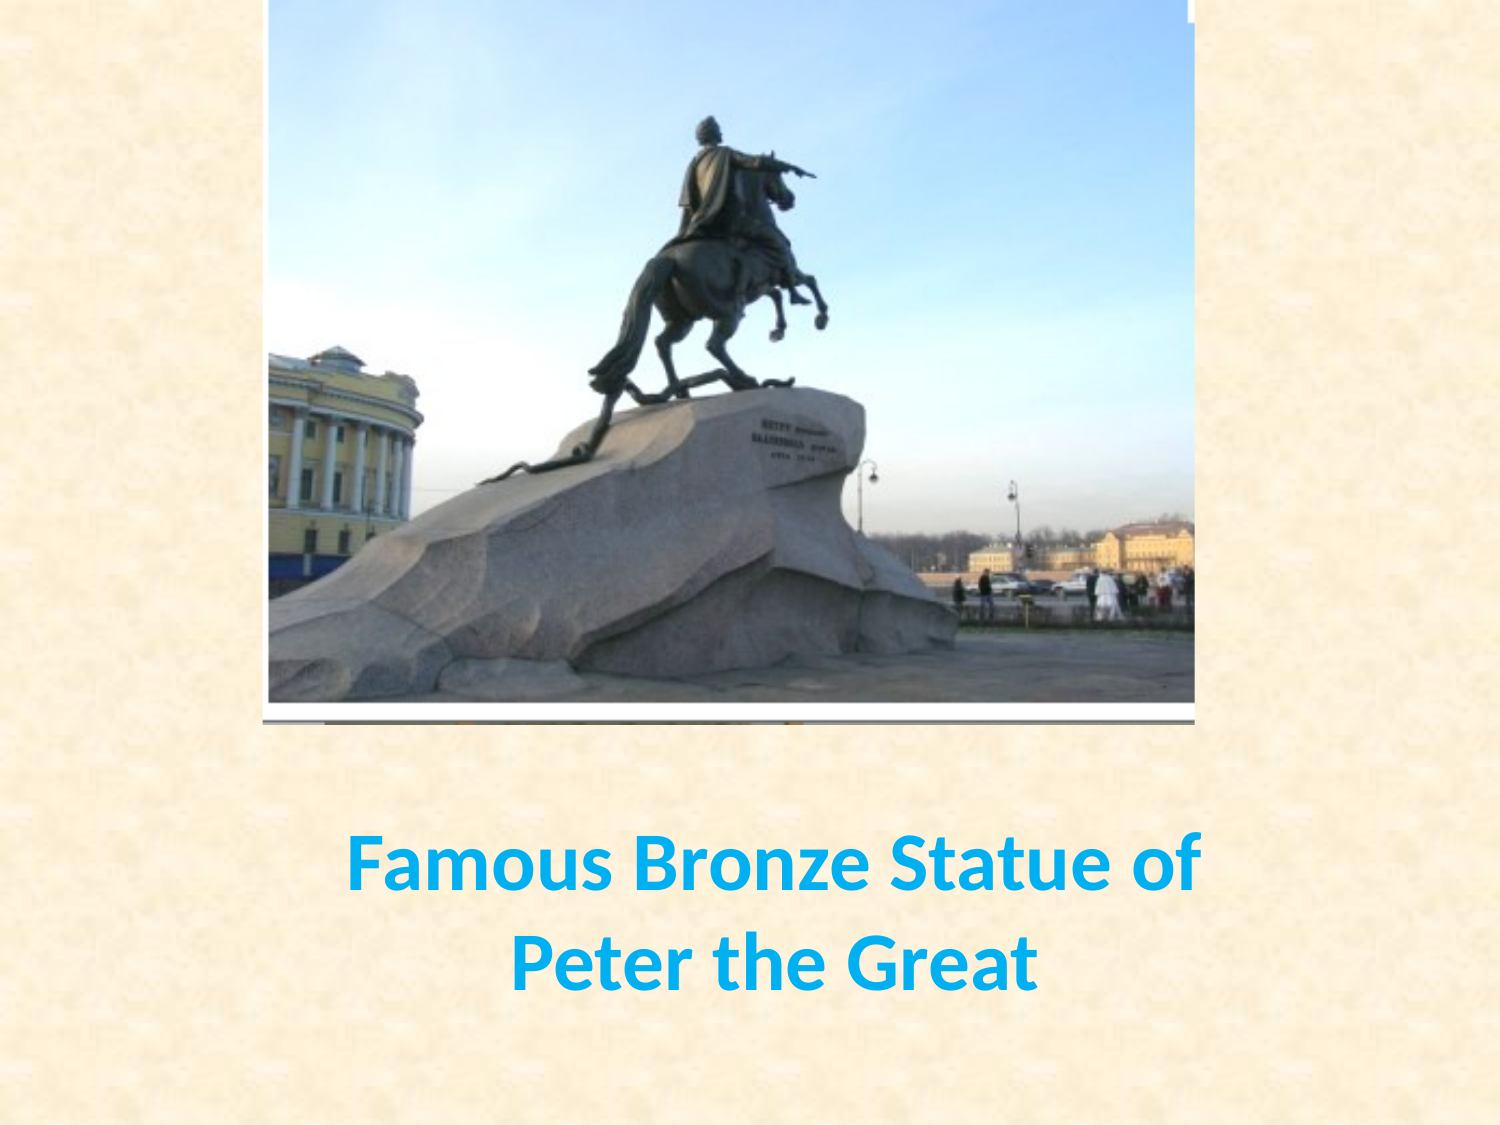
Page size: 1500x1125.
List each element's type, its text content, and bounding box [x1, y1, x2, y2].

text_box Famous Bronze Statue of Peter the Great [287, 799, 1263, 1015]
picture [0, 0, 1500, 1125]
